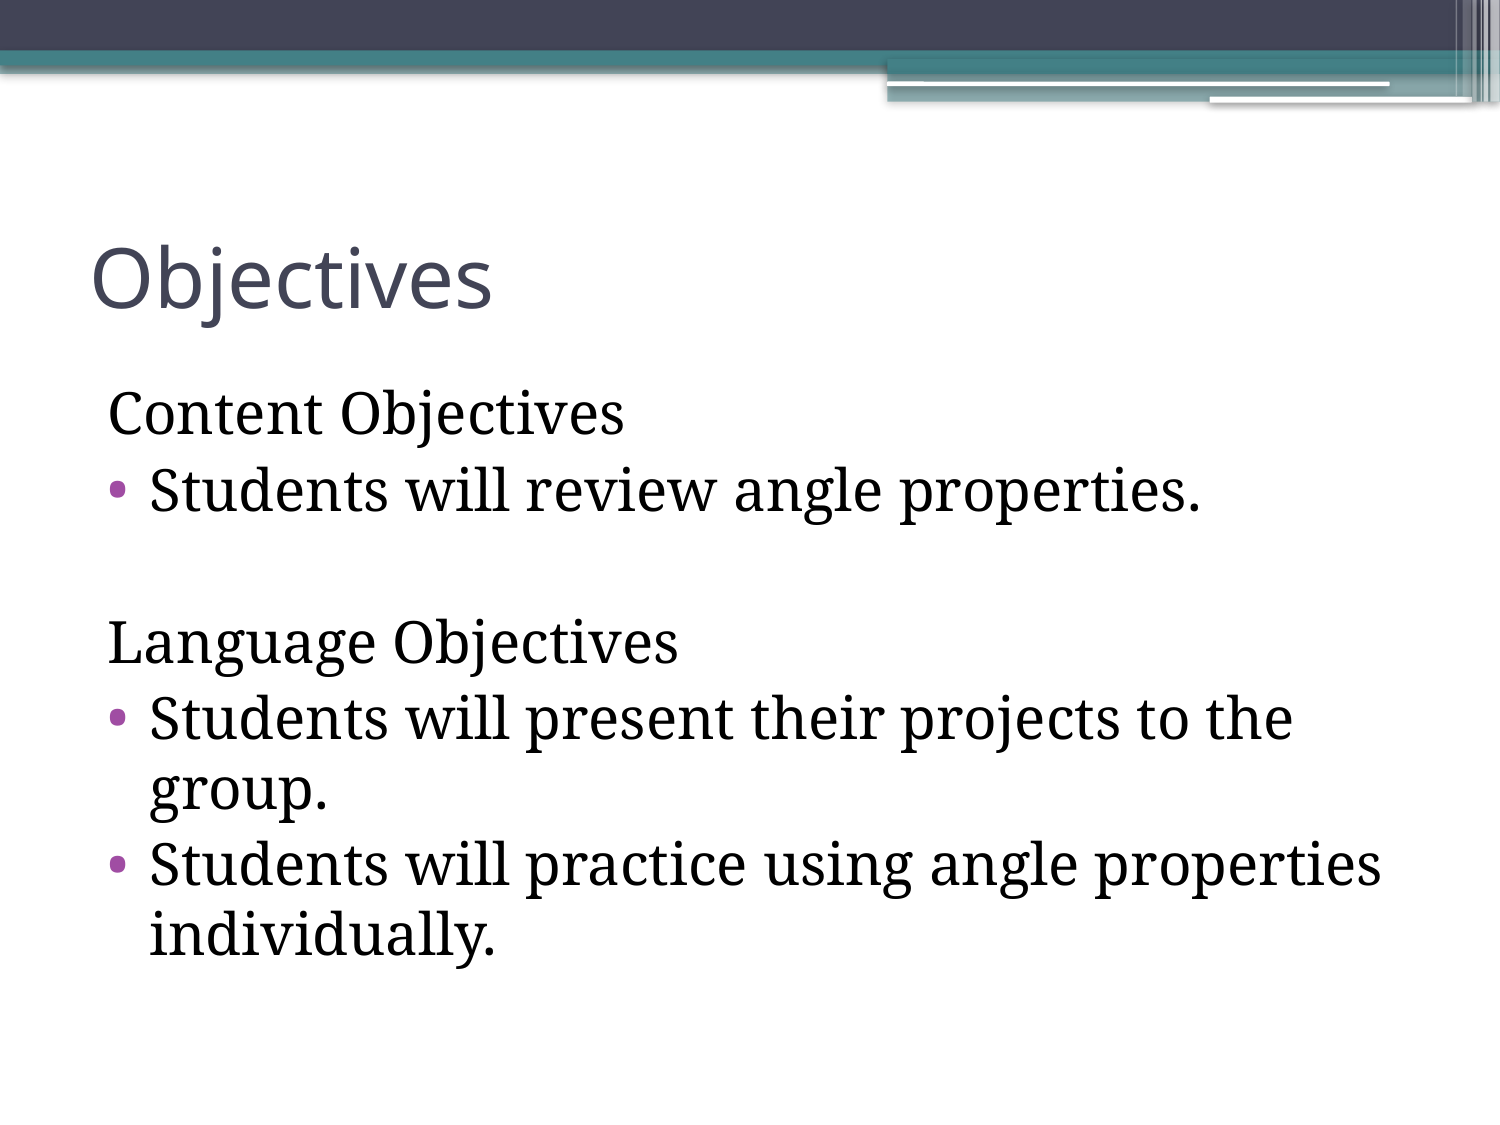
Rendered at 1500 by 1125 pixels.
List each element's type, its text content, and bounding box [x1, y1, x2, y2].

list Content Objectives Students will review angle properties. Language Objectives Students will present their projects to the group. Students will practice using angle properties individually. [75, 368, 1425, 1079]
title Objectives [75, 187, 1425, 363]
